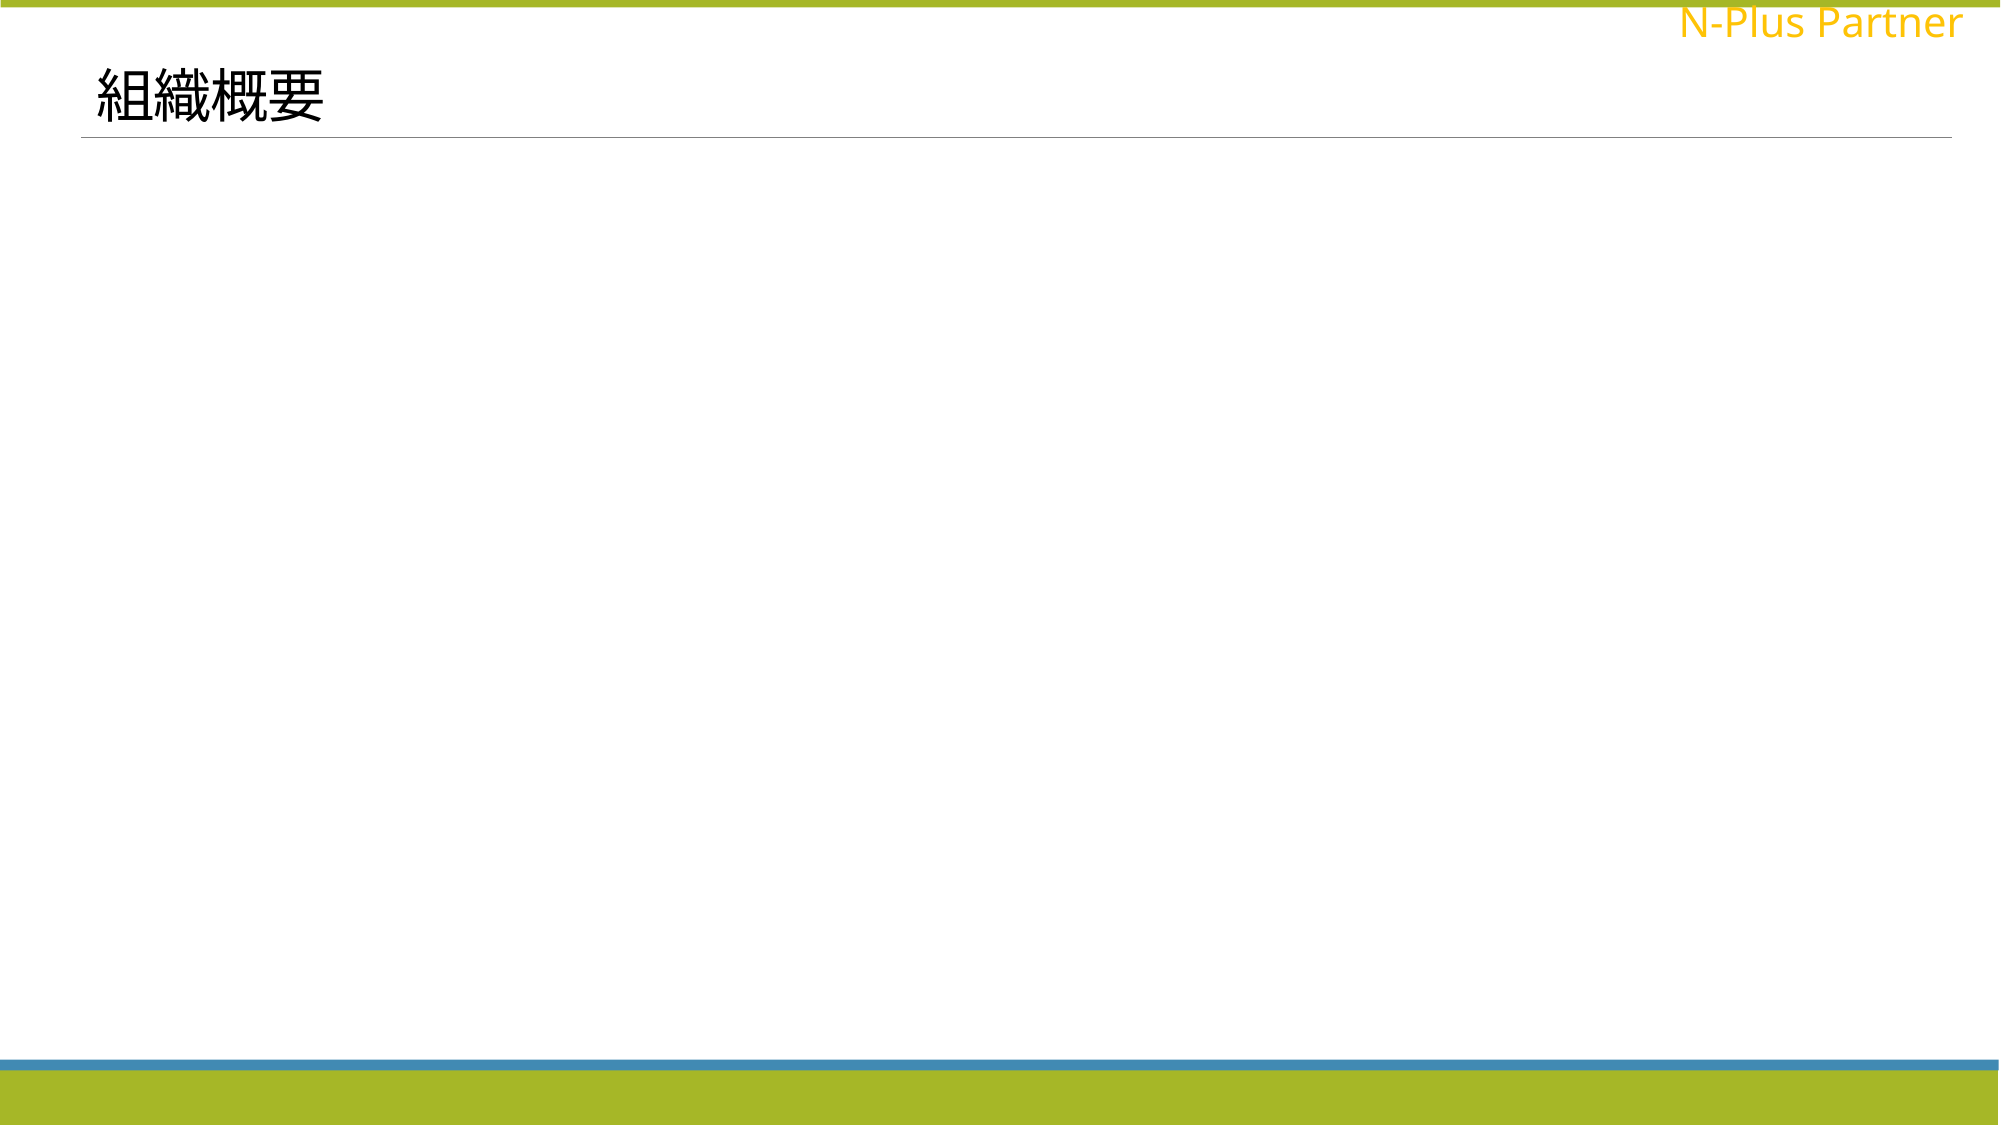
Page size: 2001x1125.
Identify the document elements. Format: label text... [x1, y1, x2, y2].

title 組織概要 [81, 49, 1953, 138]
